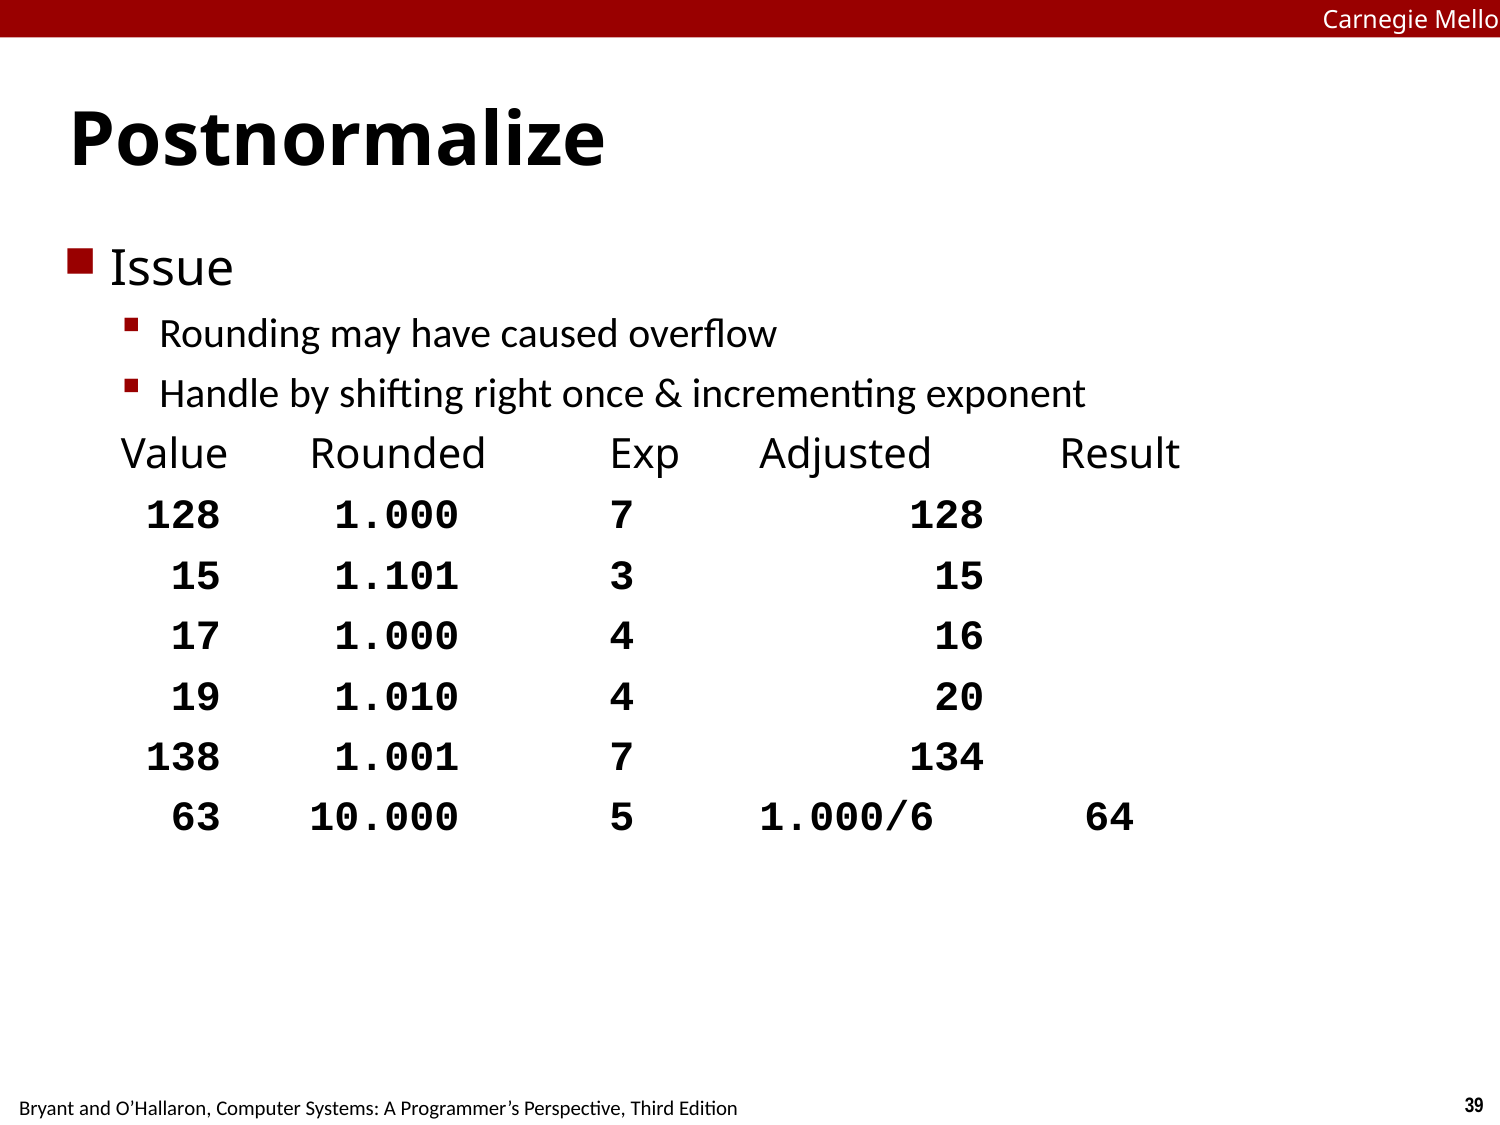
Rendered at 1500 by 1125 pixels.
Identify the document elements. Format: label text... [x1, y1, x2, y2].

list Issue Rounding may have caused overflow Handle by shifting right once & incrementing exponent Value Rounded Exp Adjusted Result 128 1.000 7 128 15 1.101 3 15 17 1.000 4 16 19 1.010 4 20 138 1.001 7 134 63 10.000 5 1.000/6 64 [62, 228, 1438, 1122]
text_box Carnegie Mellon [1322, 3, 1500, 33]
text_box [0, 0, 1500, 38]
title Postnormalize [62, 41, 1438, 228]
